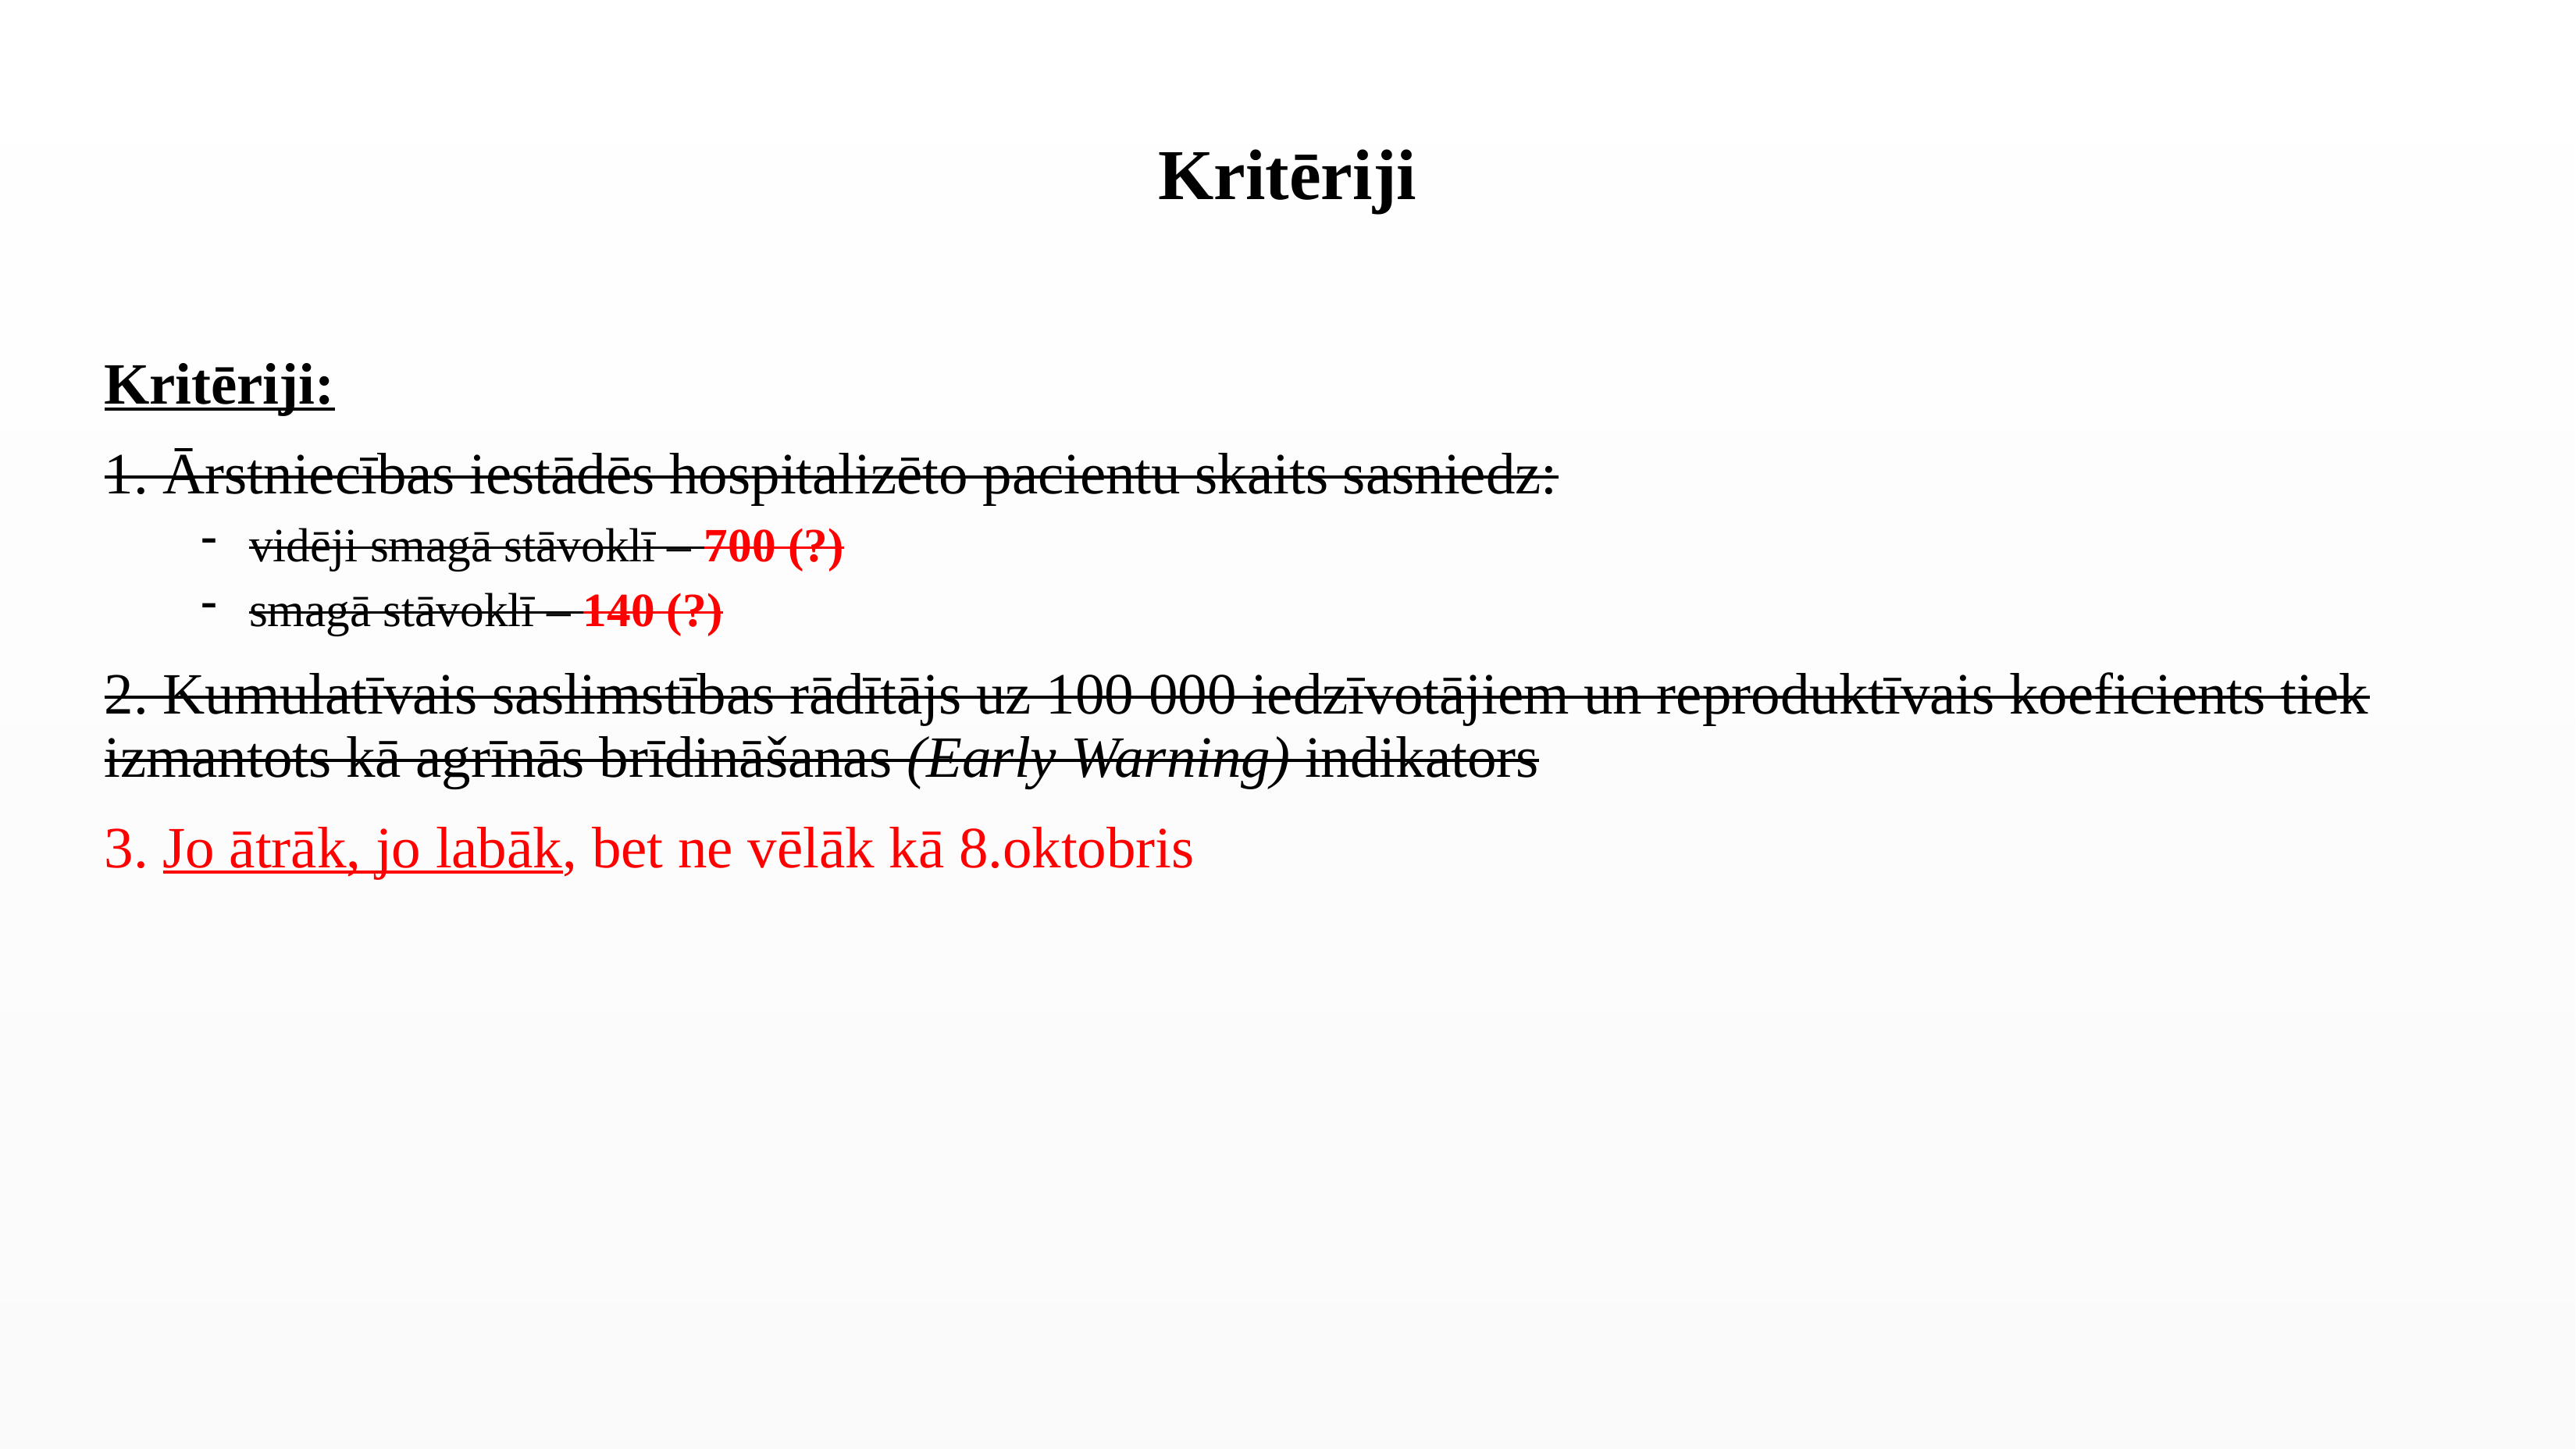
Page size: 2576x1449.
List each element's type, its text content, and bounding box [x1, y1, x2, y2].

list Kritēriji: 1. Ārstniecības iestādēs hospitalizēto pacientu skaits sasniedz: vidēji smagā stāvoklī – 700 (?) smagā stāvoklī – 140 (?) 2. Kumulatīvais saslimstības rādītājs uz 100 000 iedzīvotājiem un reproduktīvais koeficients tiek izmantots kā agrīnās brīdināšanas (Early Warning) indikators 3. Jo ātrāk, jo labāk, bet ne vēlāk kā 8.oktobris [92, 250, 2507, 1449]
title Kritēriji [176, 77, 2399, 250]
